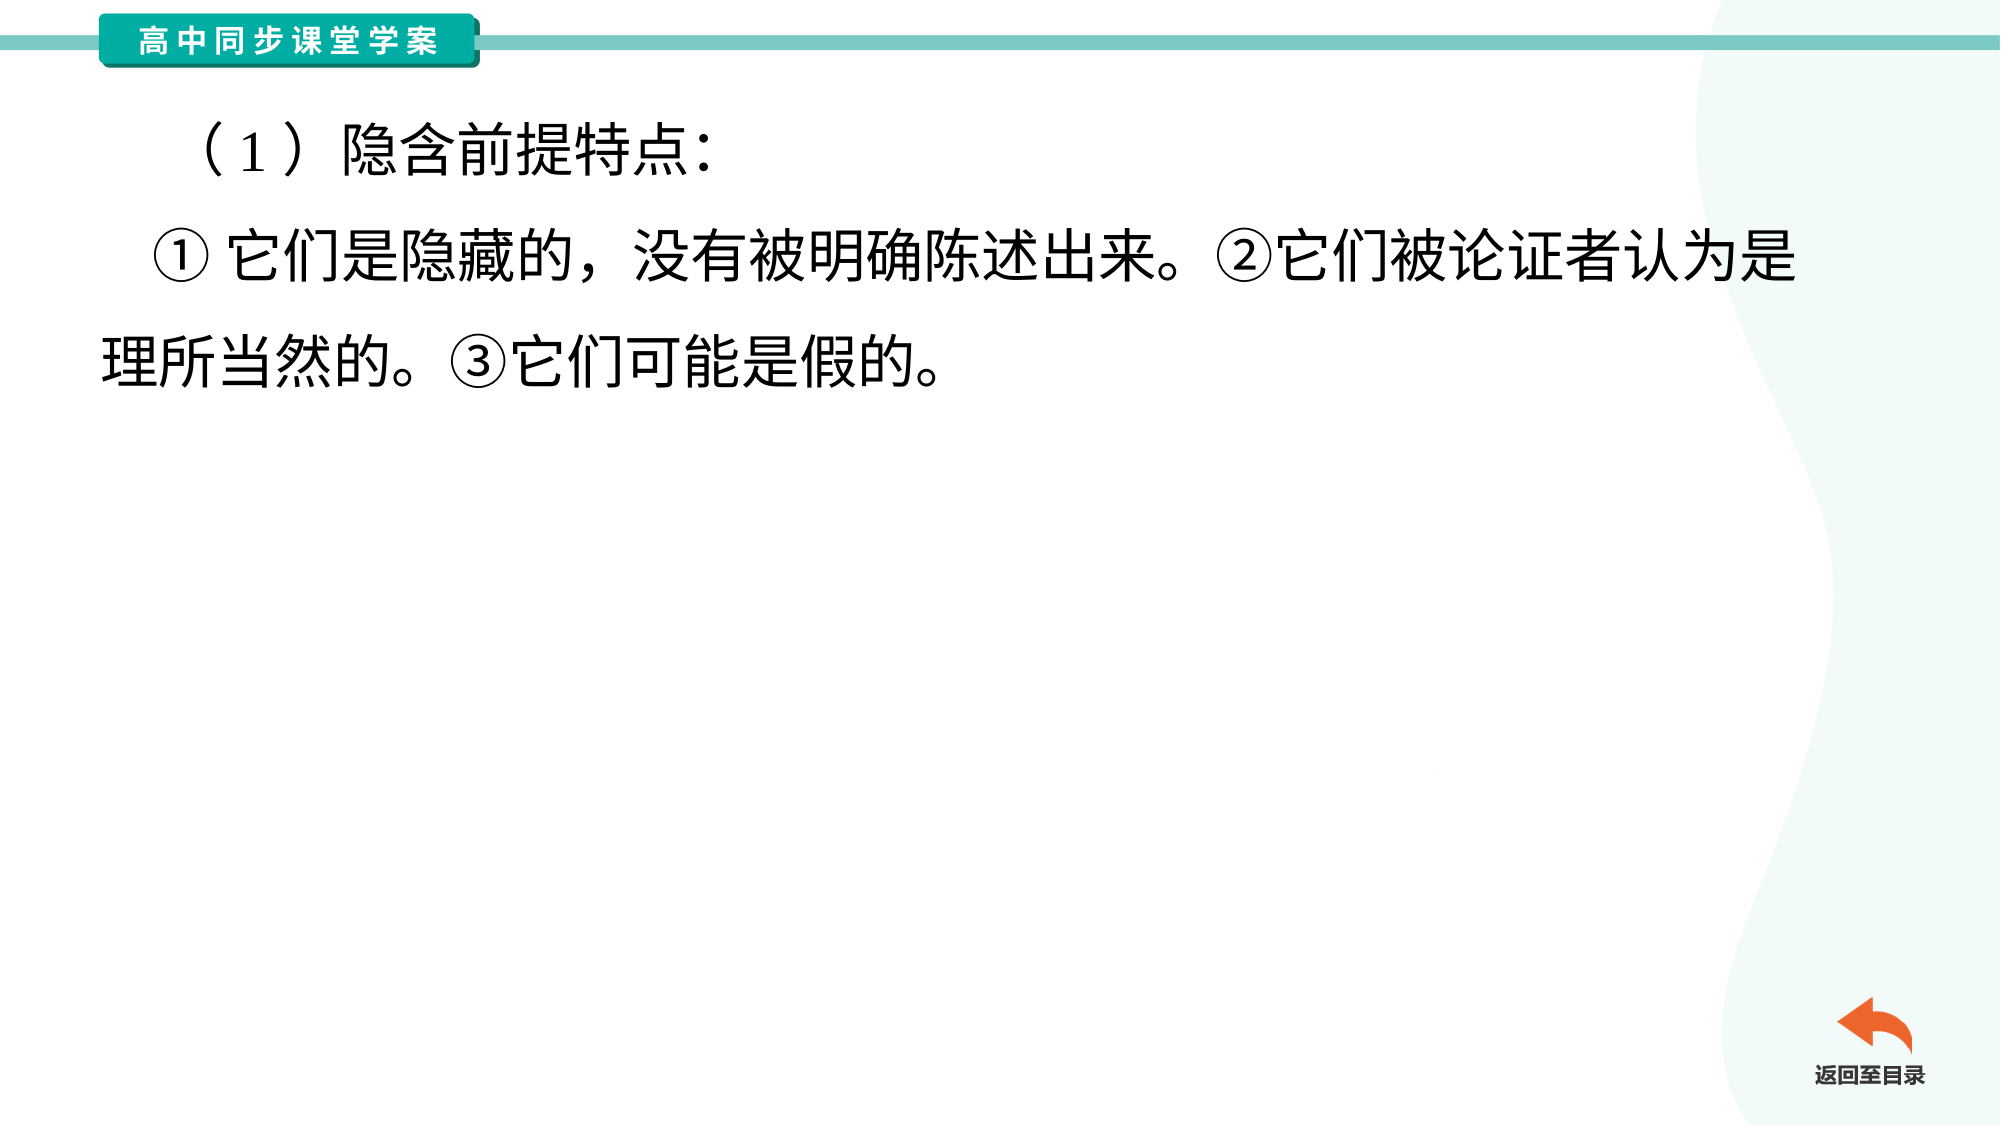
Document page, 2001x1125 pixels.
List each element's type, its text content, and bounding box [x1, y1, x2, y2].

text_box （1）隐含前提特点： ①它们是隐藏的，没有被明确陈述出来。②它们被论证者认为是 理所当然的。③它们可能是假的。 [100, 76, 1899, 396]
picture [0, 0, 2000, 1125]
